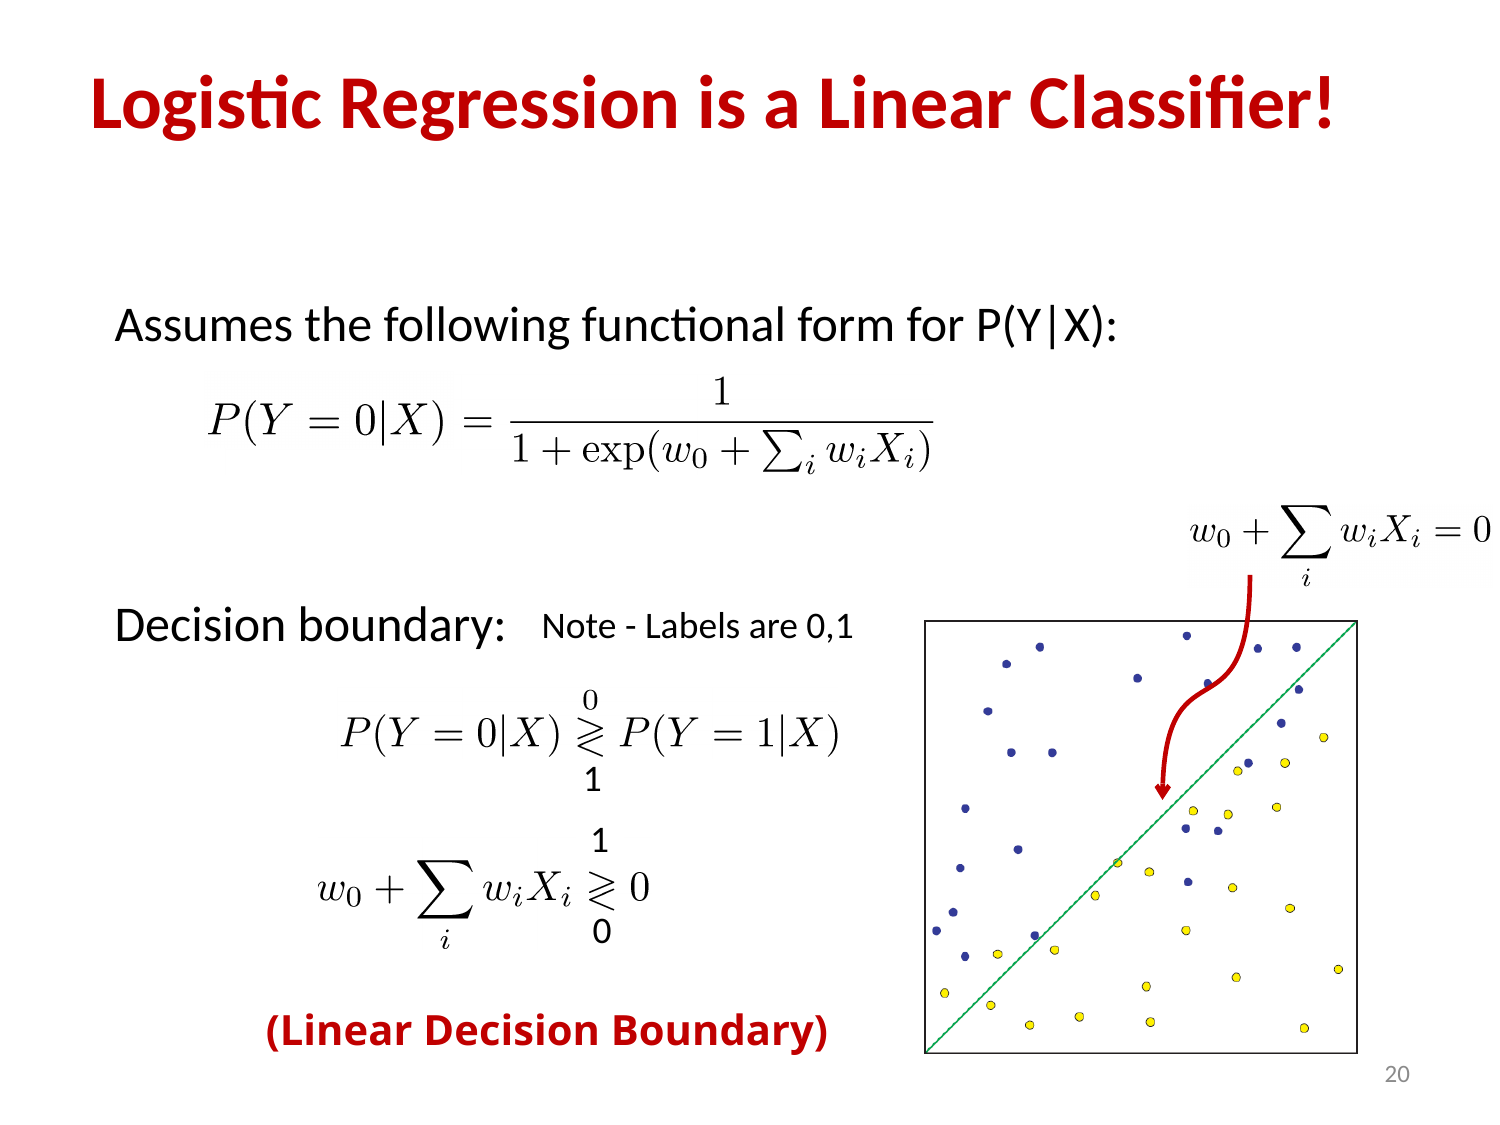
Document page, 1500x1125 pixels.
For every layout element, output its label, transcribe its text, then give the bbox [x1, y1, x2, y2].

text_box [337, 687, 838, 808]
text_box (Linear Decision Boundary) [251, 996, 844, 1062]
slide_number 20 [1074, 1042, 1425, 1103]
text_box Assumes the following functional form for P(Y|X): Decision boundary: [99, 283, 1150, 659]
title Logistic Regression is a Linear Classifier! [75, 45, 1425, 233]
text_box Note - Labels are 0,1 [526, 593, 870, 654]
text_box 1 [575, 816, 625, 835]
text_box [317, 837, 652, 959]
picture [912, 612, 1366, 1063]
picture [203, 371, 934, 476]
picture [1187, 504, 1494, 588]
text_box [1093, 643, 1319, 732]
